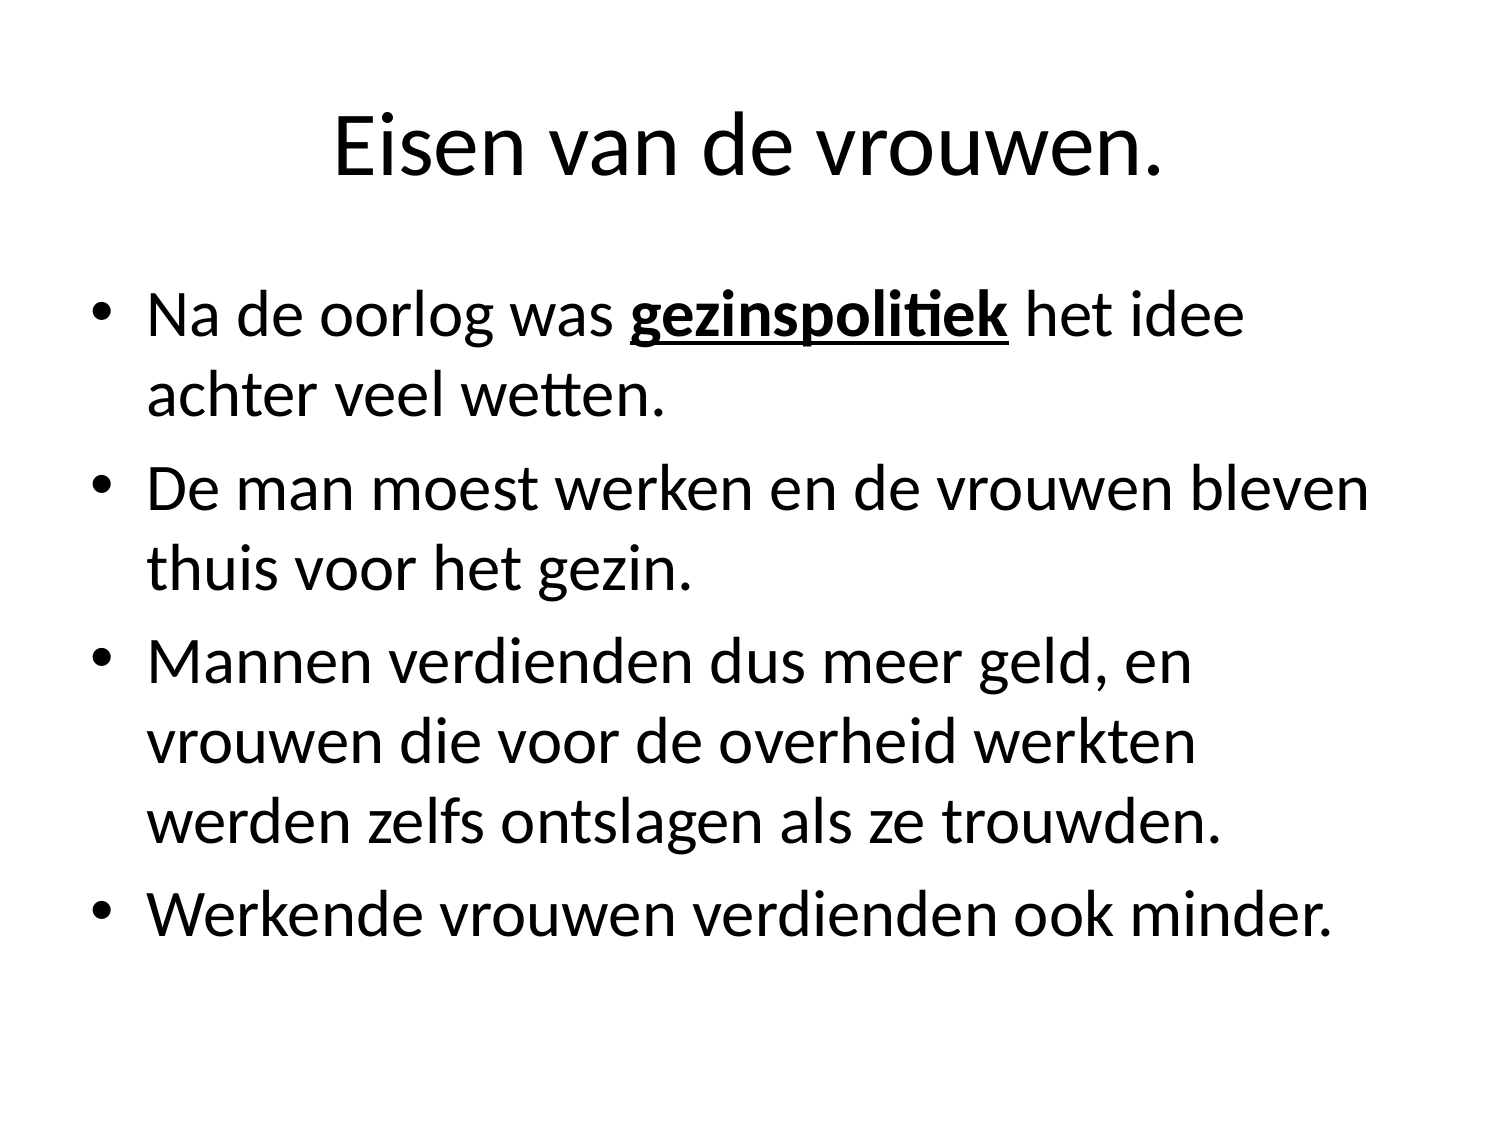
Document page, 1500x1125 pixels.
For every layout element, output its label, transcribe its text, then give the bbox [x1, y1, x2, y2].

title Eisen van de vrouwen. [75, 45, 1425, 233]
list Na de oorlog was gezinspolitiek het idee achter veel wetten. De man moest werken en de vrouwen bleven thuis voor het gezin. Mannen verdienden dus meer geld, en vrouwen die voor de overheid werkten werden zelfs ontslagen als ze trouwden. Werkende vrouwen verdienden ook minder. [75, 262, 1425, 1005]
